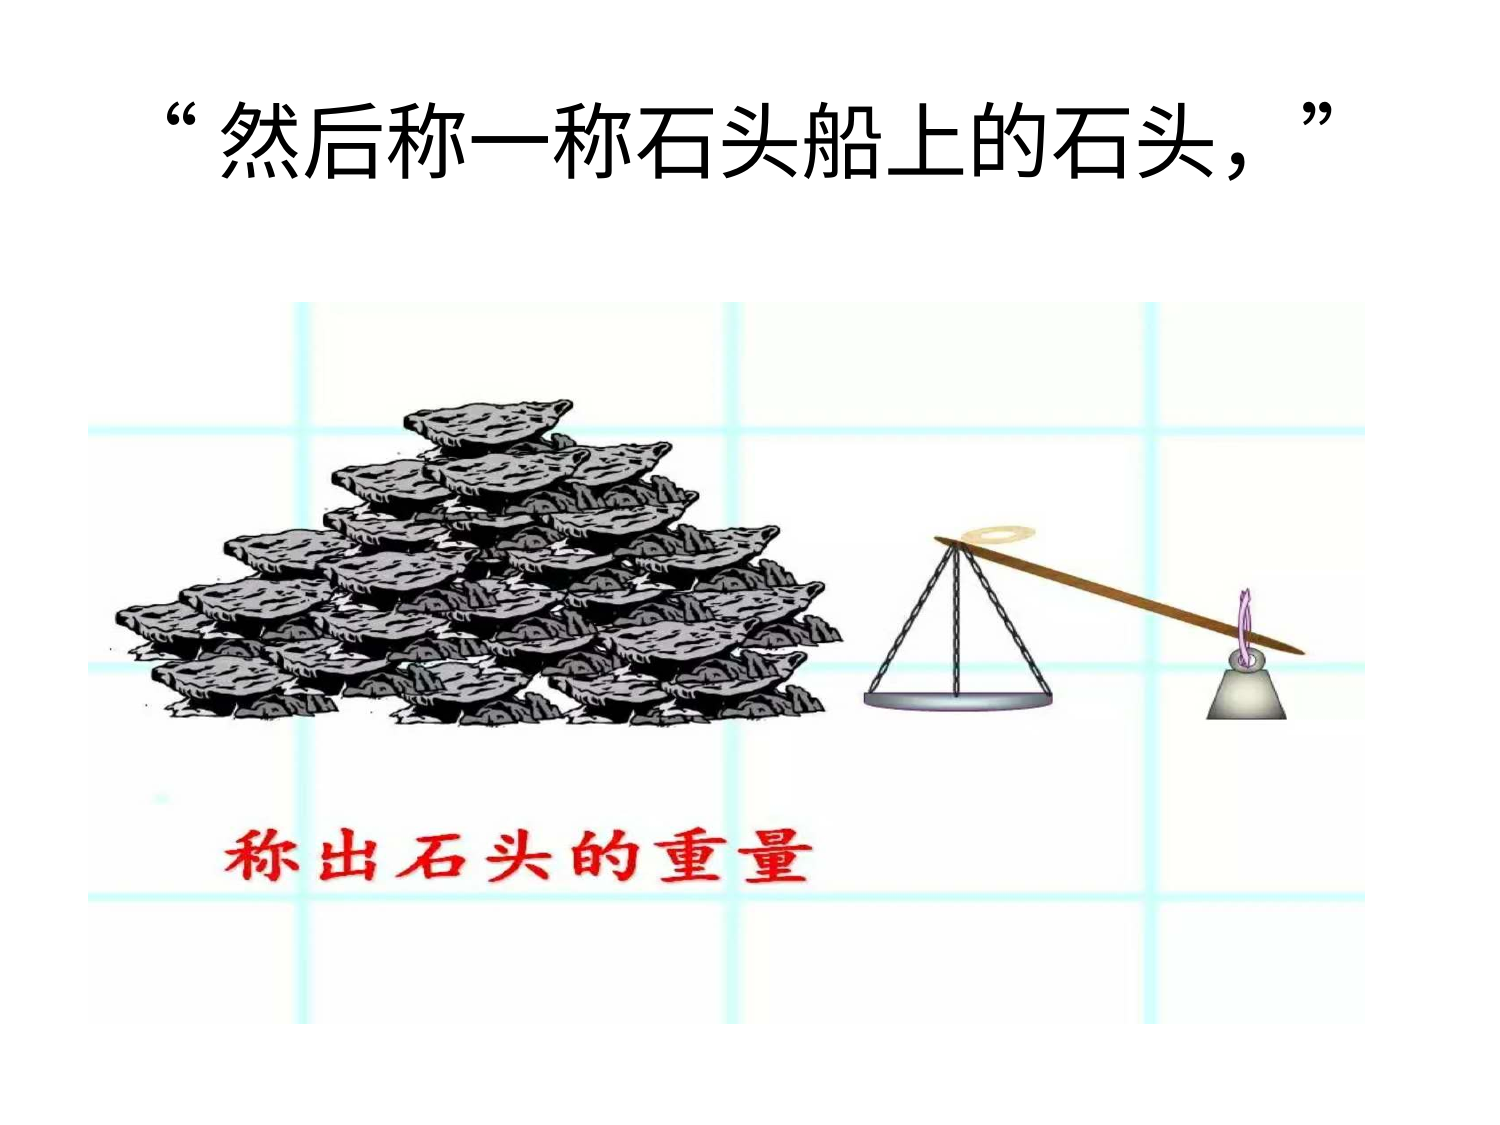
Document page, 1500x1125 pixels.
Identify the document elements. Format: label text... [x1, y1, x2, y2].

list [87, 302, 1365, 1024]
title “然后称一称石头船上的石头，” [75, 37, 1425, 241]
